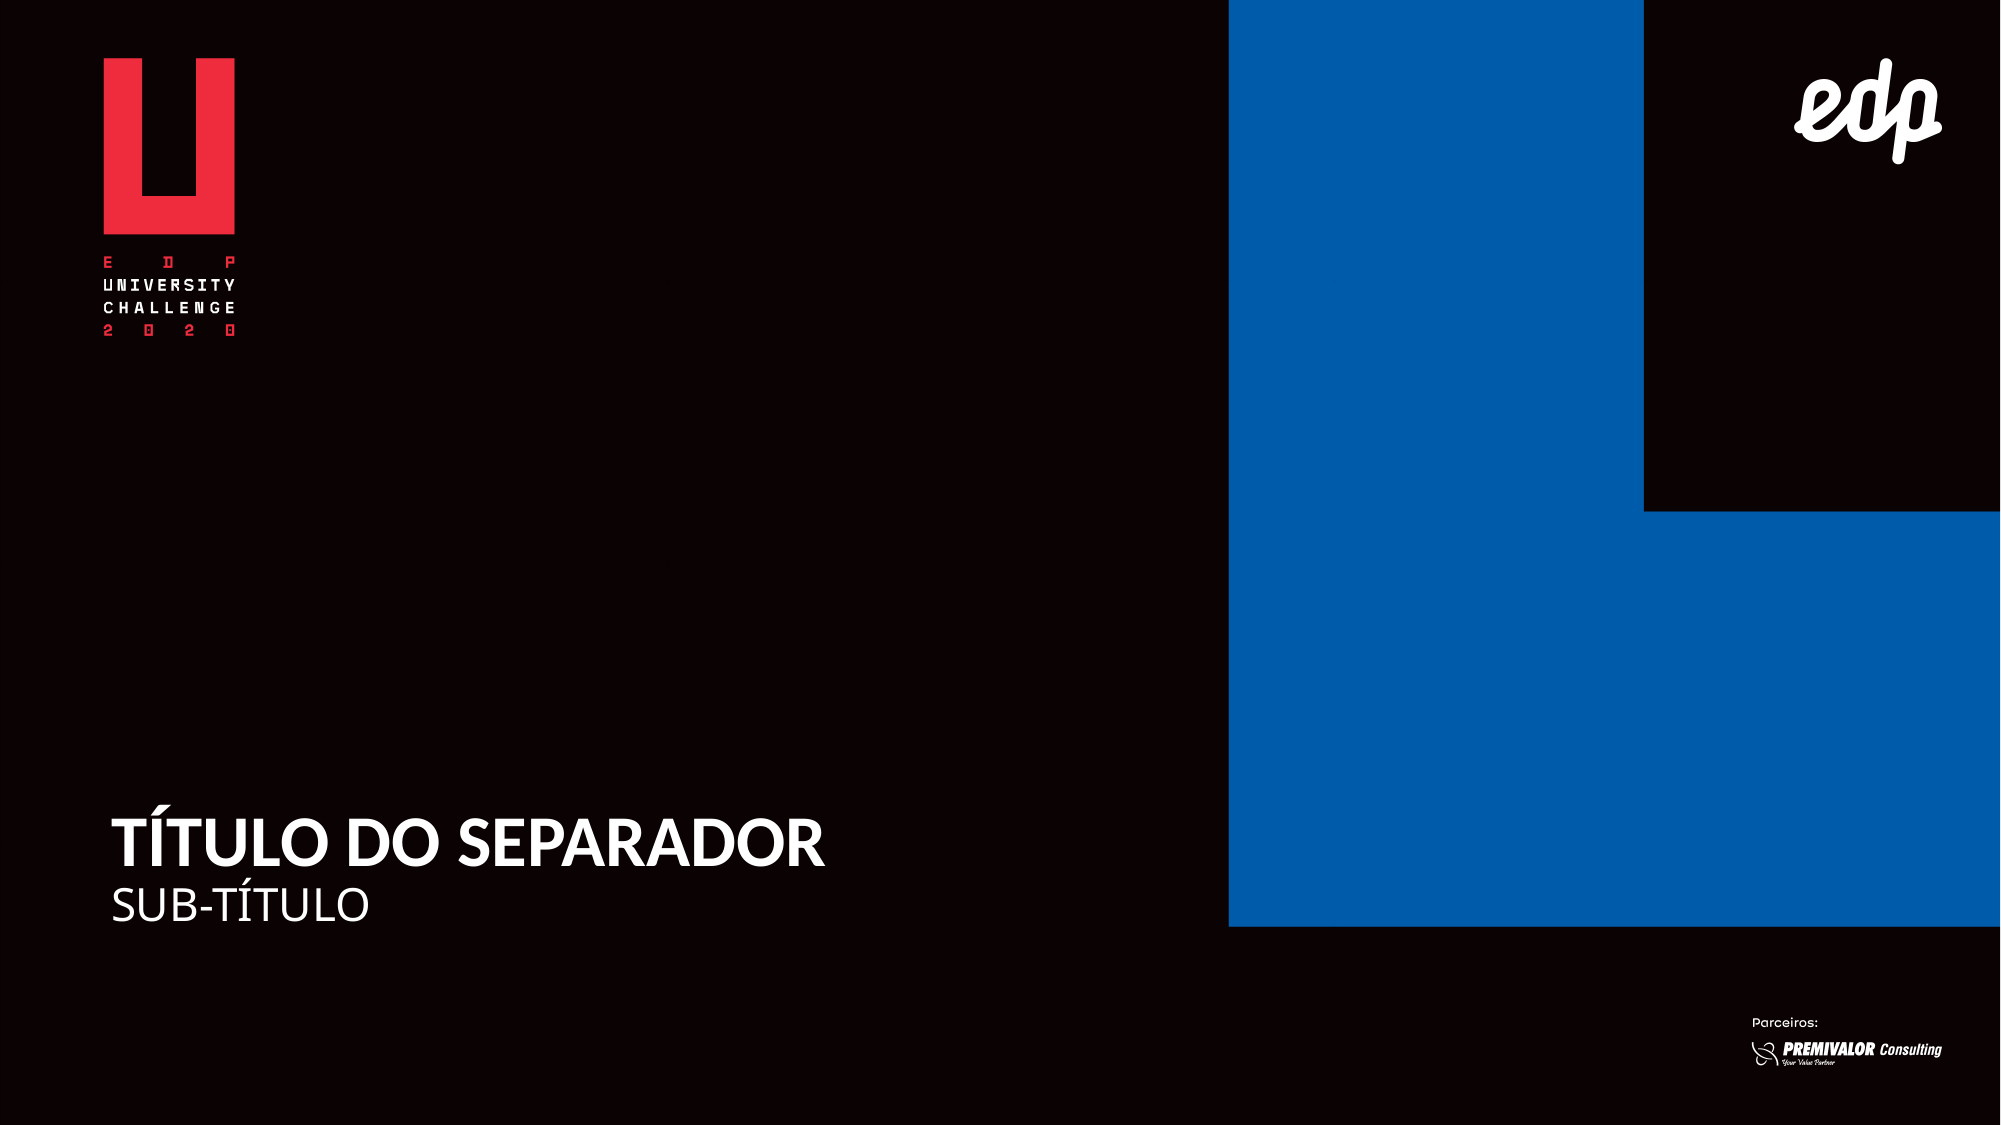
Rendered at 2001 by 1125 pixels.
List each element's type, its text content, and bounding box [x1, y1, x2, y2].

title TÍTULO DO SEPARADOR SUB-TÍTULO [95, 547, 1596, 939]
picture [0, 0, 2001, 1125]
